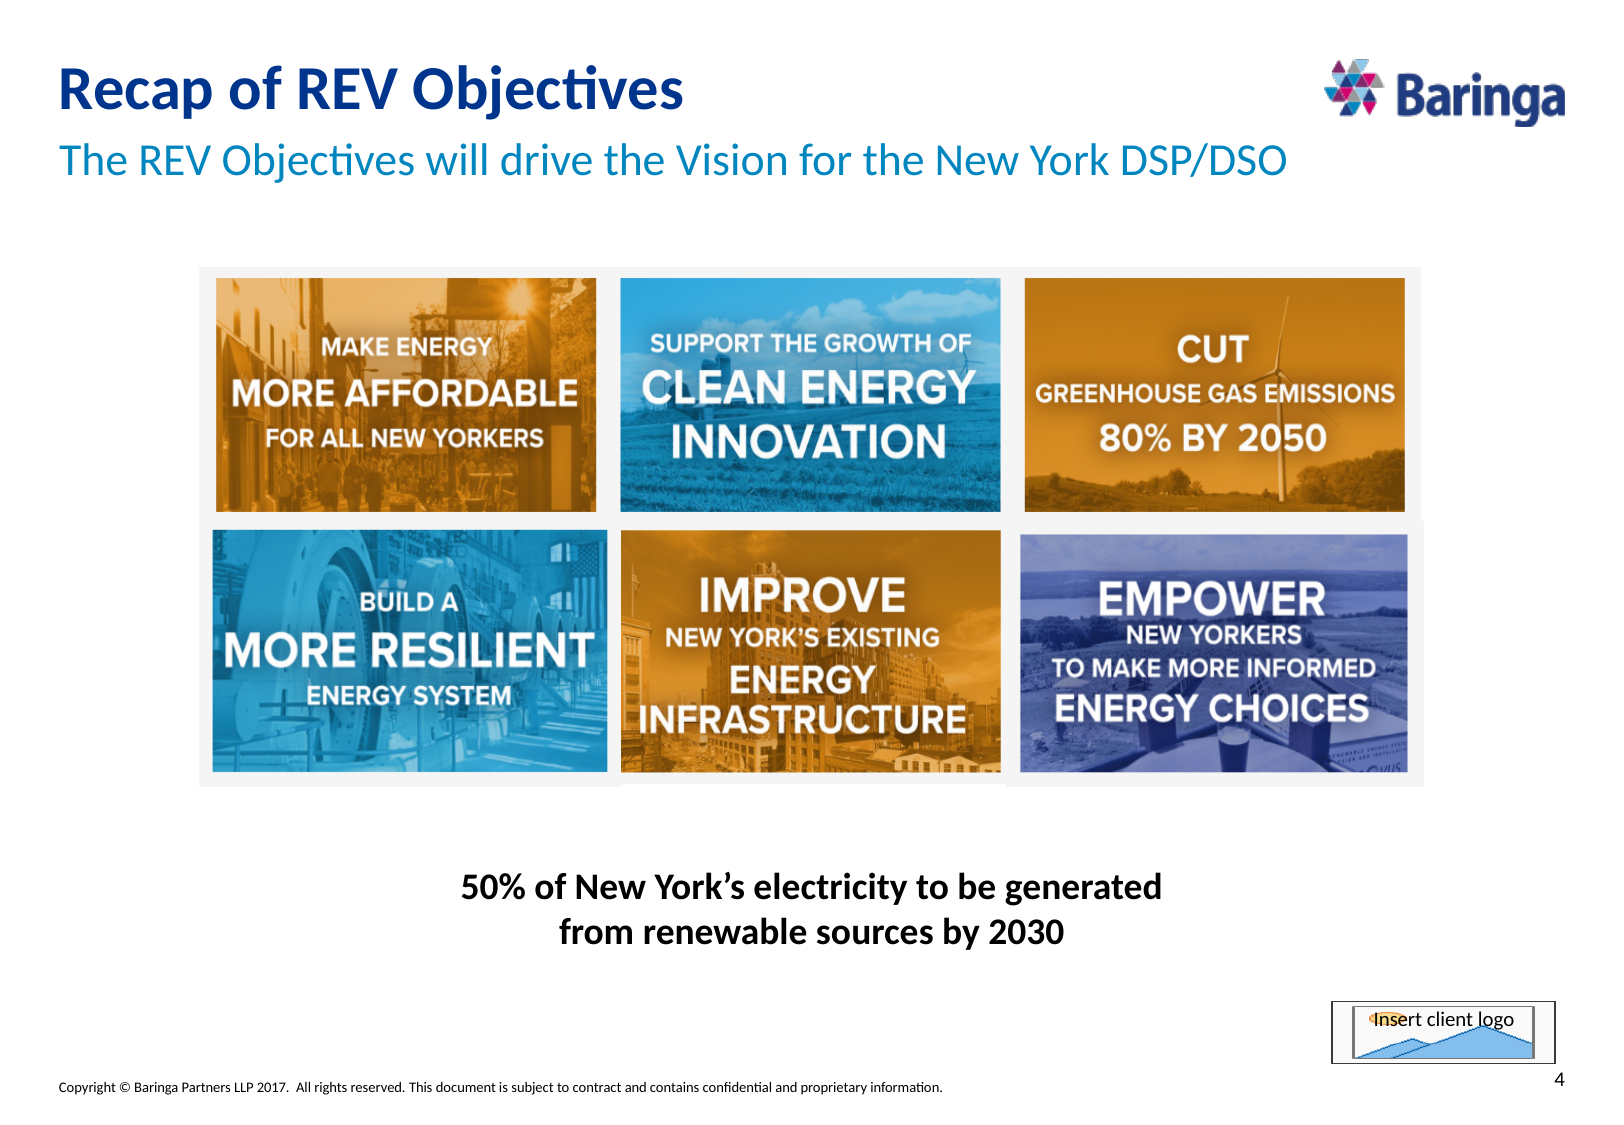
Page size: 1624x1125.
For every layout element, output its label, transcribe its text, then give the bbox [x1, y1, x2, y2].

text_box 50% of New York’s electricity to be generated from renewable sources by 2030 [445, 854, 1179, 960]
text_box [199, 266, 1425, 788]
title Recap of REV Objectives [59, 59, 1184, 119]
list The REV Objectives will drive the Vision for the New York DSP/DSO [59, 129, 1565, 189]
picture [1323, 998, 1566, 1067]
